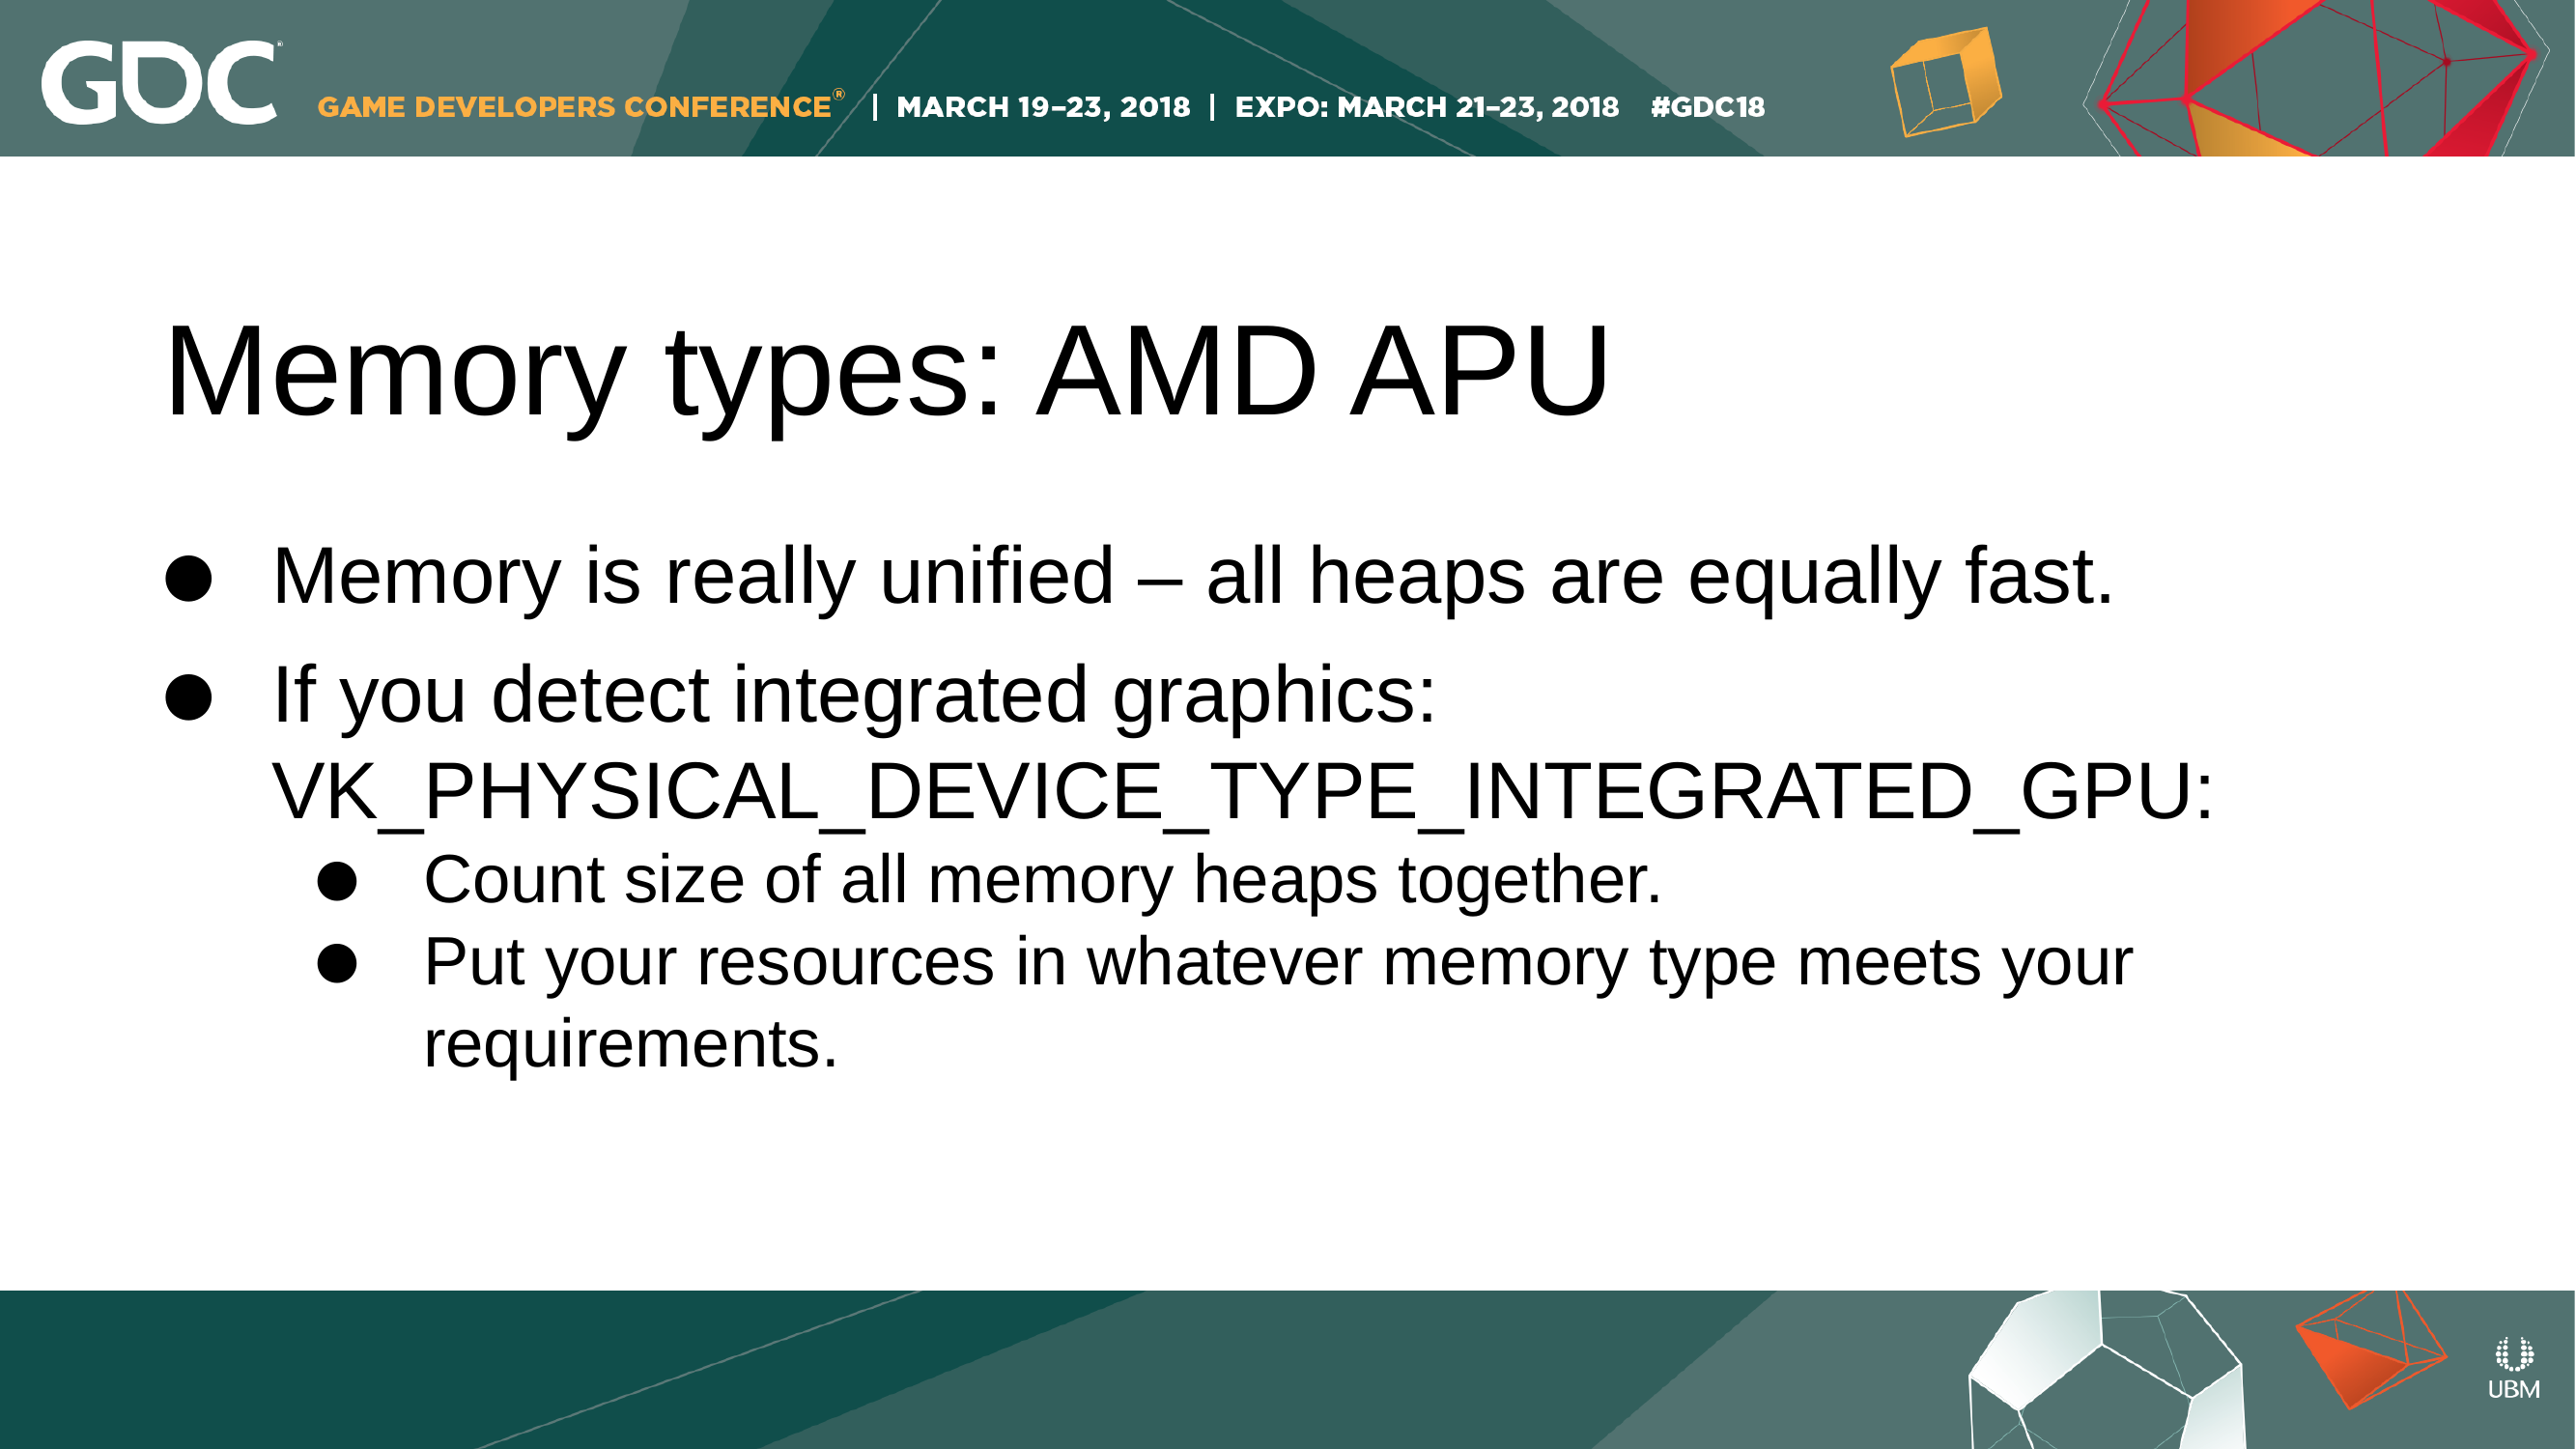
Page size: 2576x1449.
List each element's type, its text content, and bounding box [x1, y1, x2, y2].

title Memory types: AMD APU [150, 272, 2426, 495]
picture [0, 0, 2575, 1449]
list Memory is really unified – all heaps are equally fast. If you detect integrated graphics: VK_PHYSICAL_DEVICE_TYPE_INTEGRATED_GPU: Count size of all memory heaps together. Put your resources in whatever memory type meets your requirements. [150, 509, 2426, 1164]
